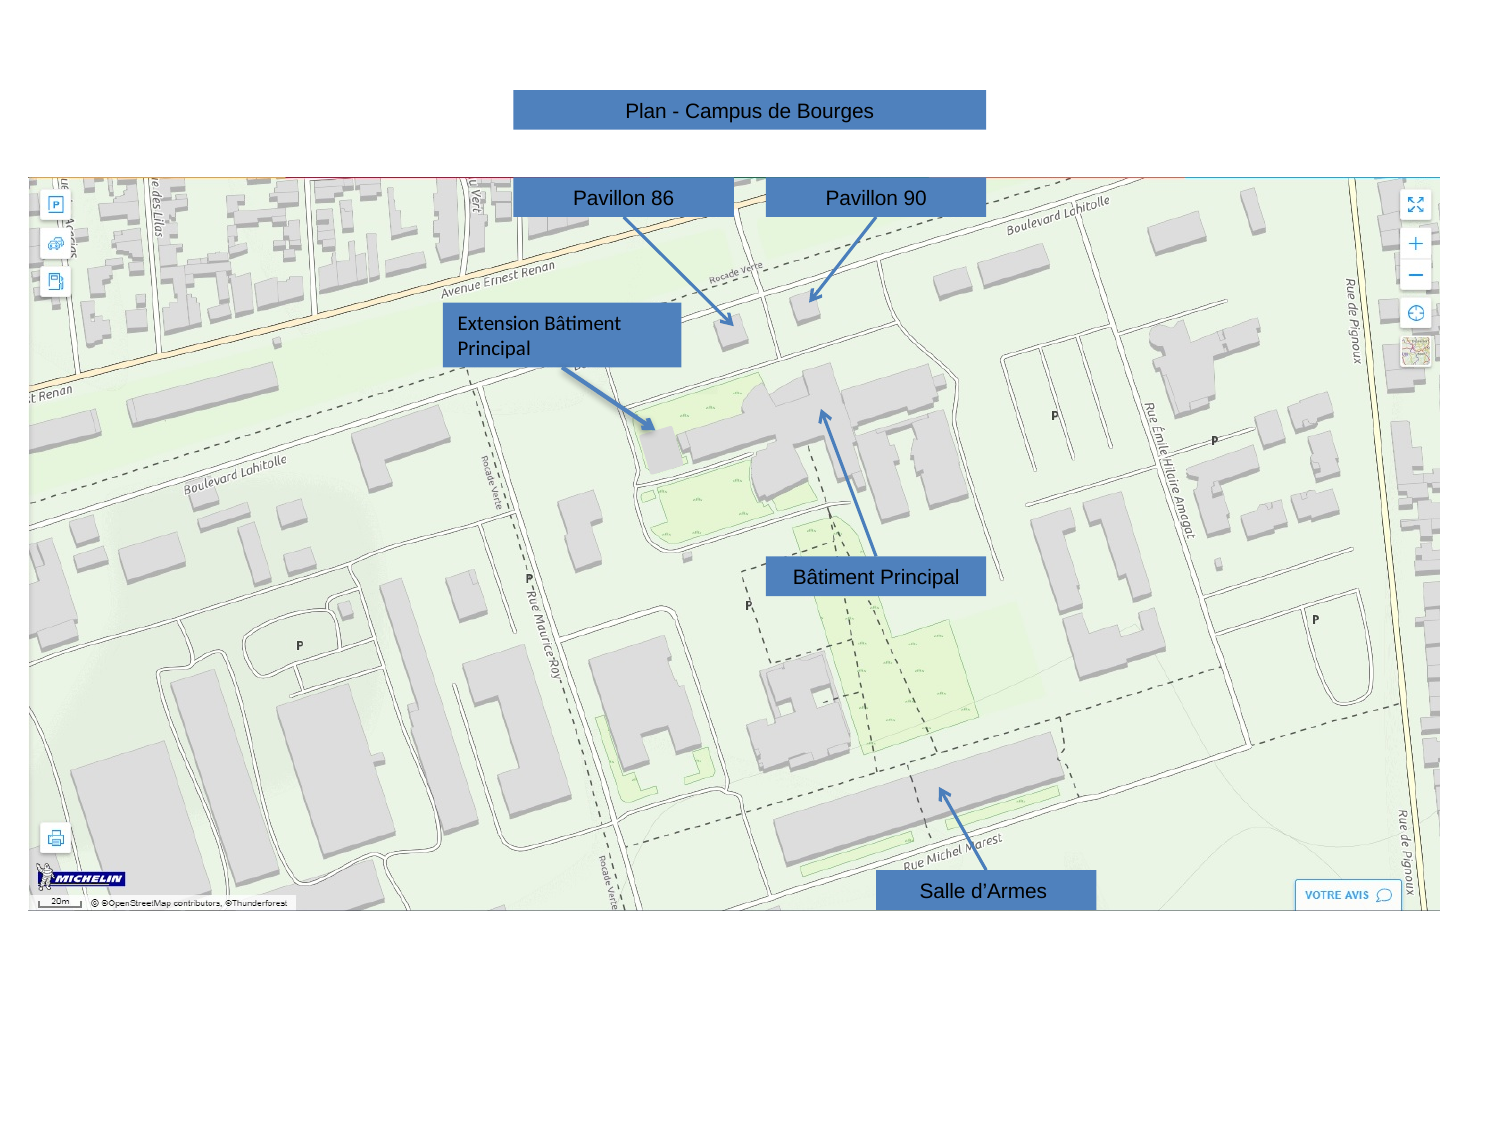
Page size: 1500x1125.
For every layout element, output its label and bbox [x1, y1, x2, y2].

picture [27, 176, 513, 911]
text_box [561, 367, 657, 433]
picture [1097, 176, 1440, 911]
text_box [513, 89, 1097, 911]
